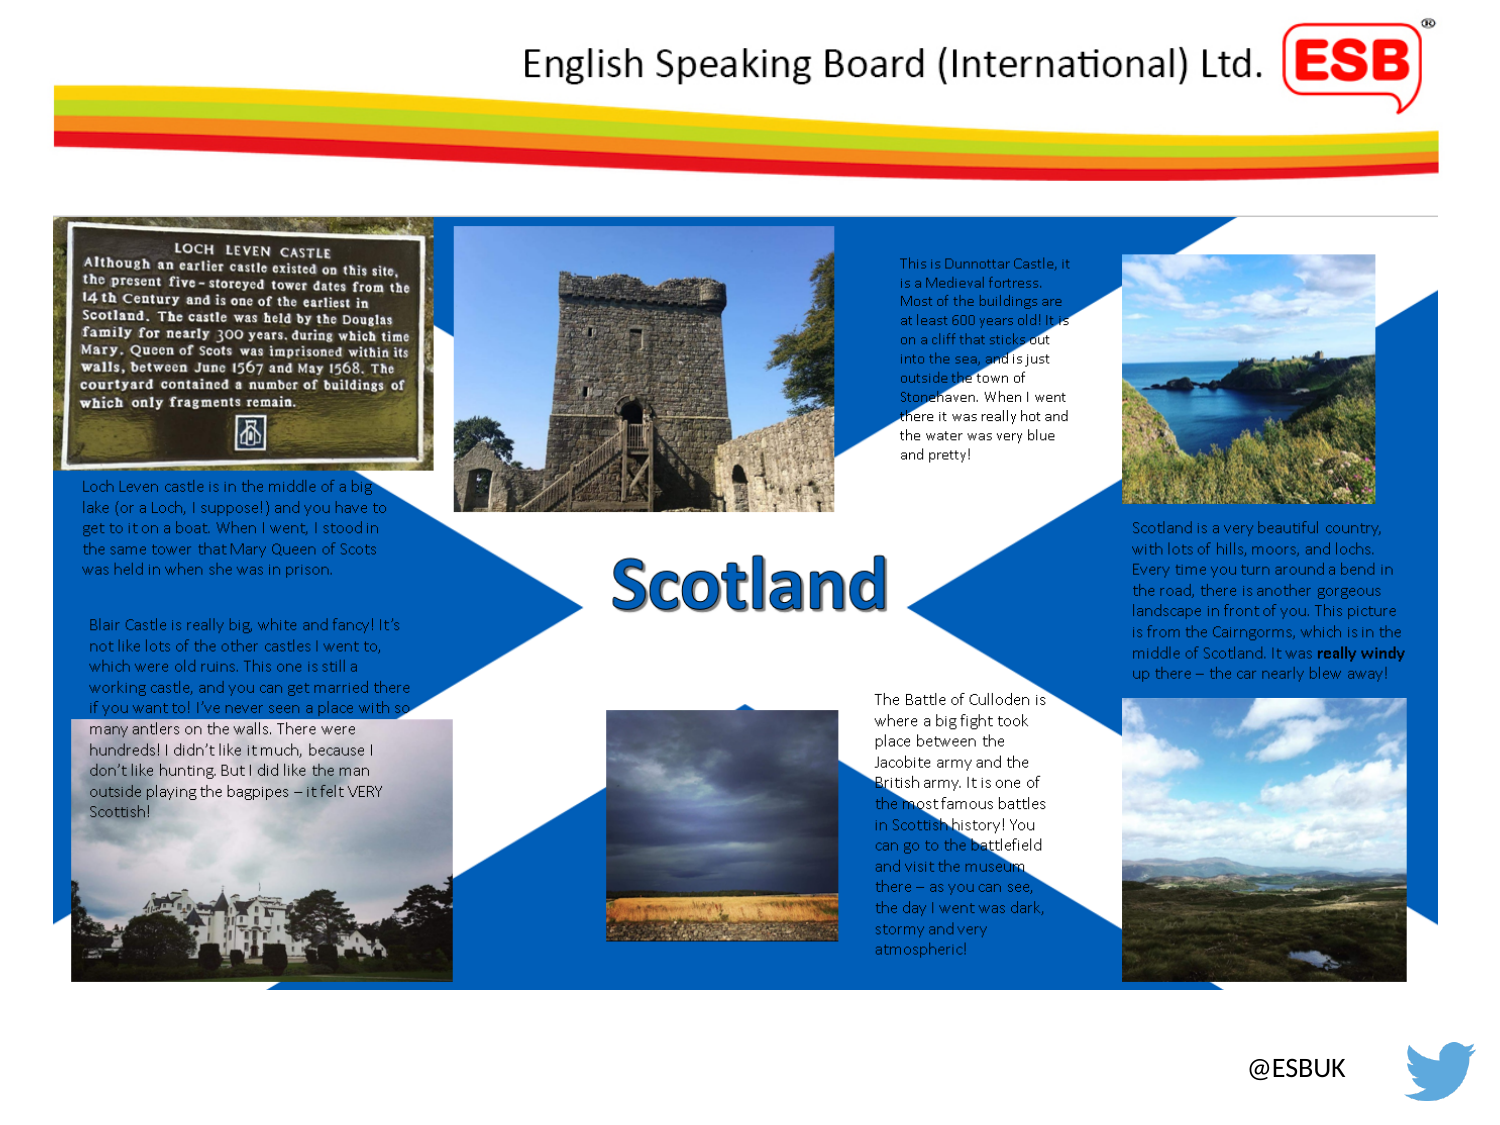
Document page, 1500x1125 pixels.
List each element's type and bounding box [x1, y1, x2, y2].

picture [1404, 1042, 1476, 1101]
picture [53, 215, 1438, 990]
picture [0, 0, 1500, 189]
